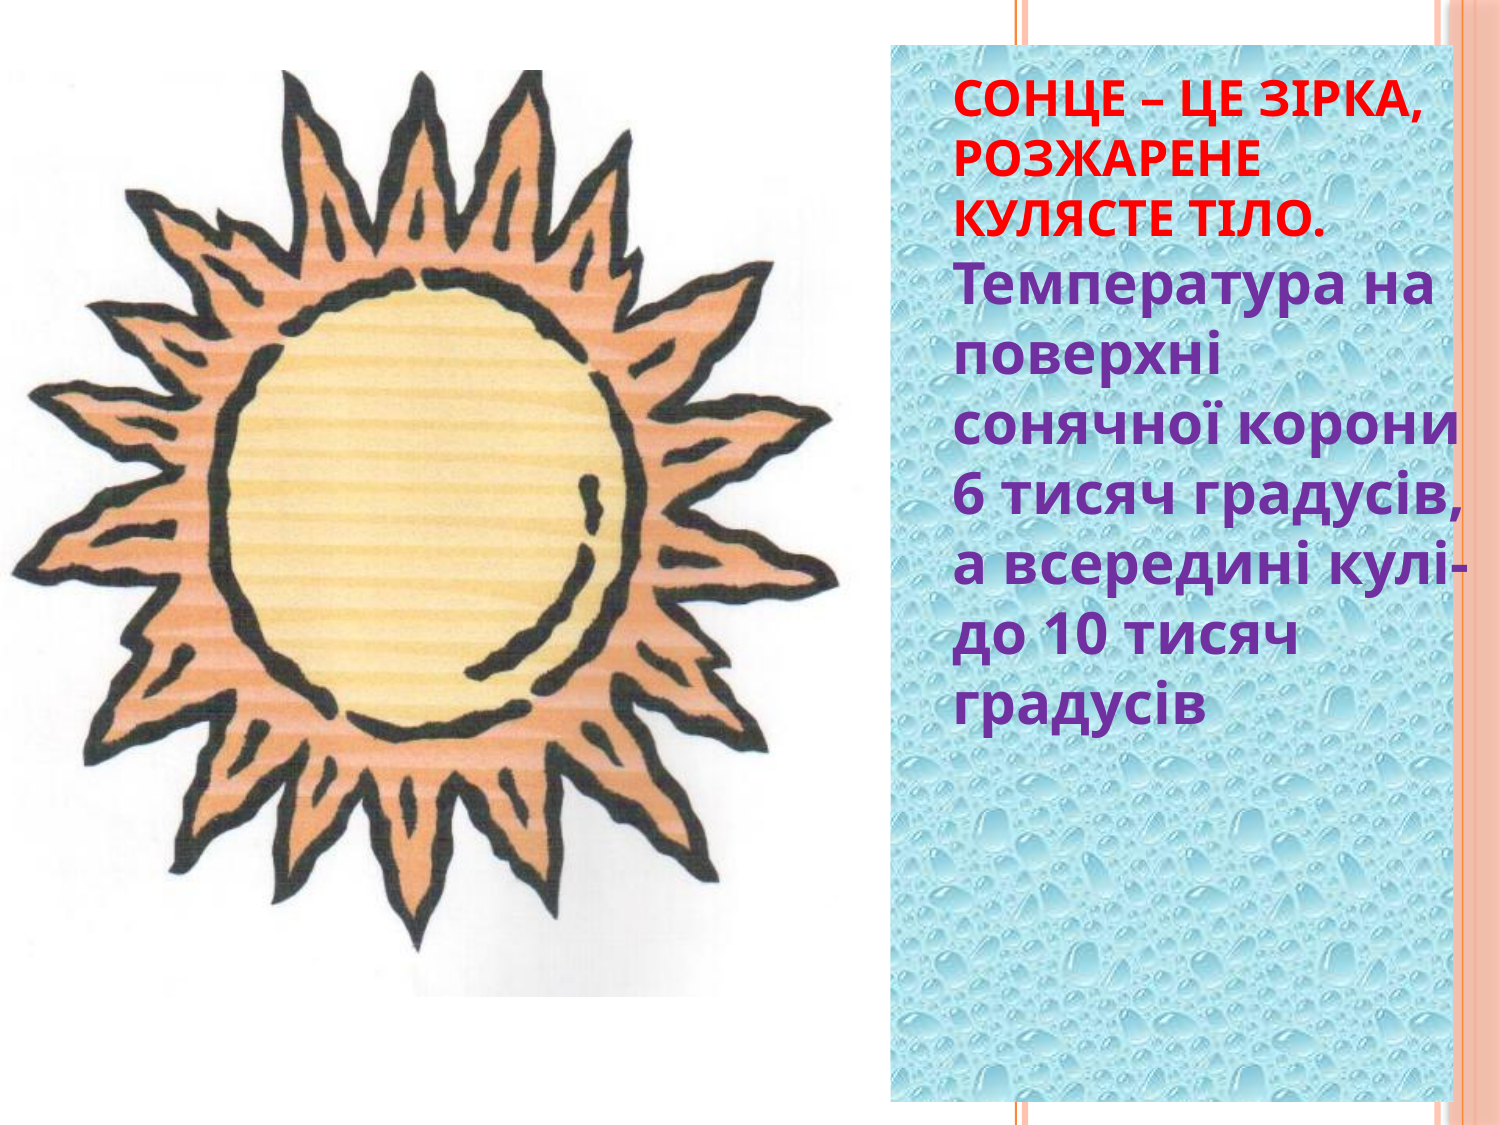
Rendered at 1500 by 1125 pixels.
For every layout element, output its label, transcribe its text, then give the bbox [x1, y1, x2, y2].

list СОНЦЕ – ЦЕ ЗІРКА, РОЗЖАРЕНЕ КУЛЯСТЕ ТІЛО. Температура на поверхні сонячної корони 6 тисяч градусів, а всередині кулі- до 10 тисяч градусів [937, 58, 1500, 947]
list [0, 69, 868, 997]
title [890, 45, 1454, 1102]
